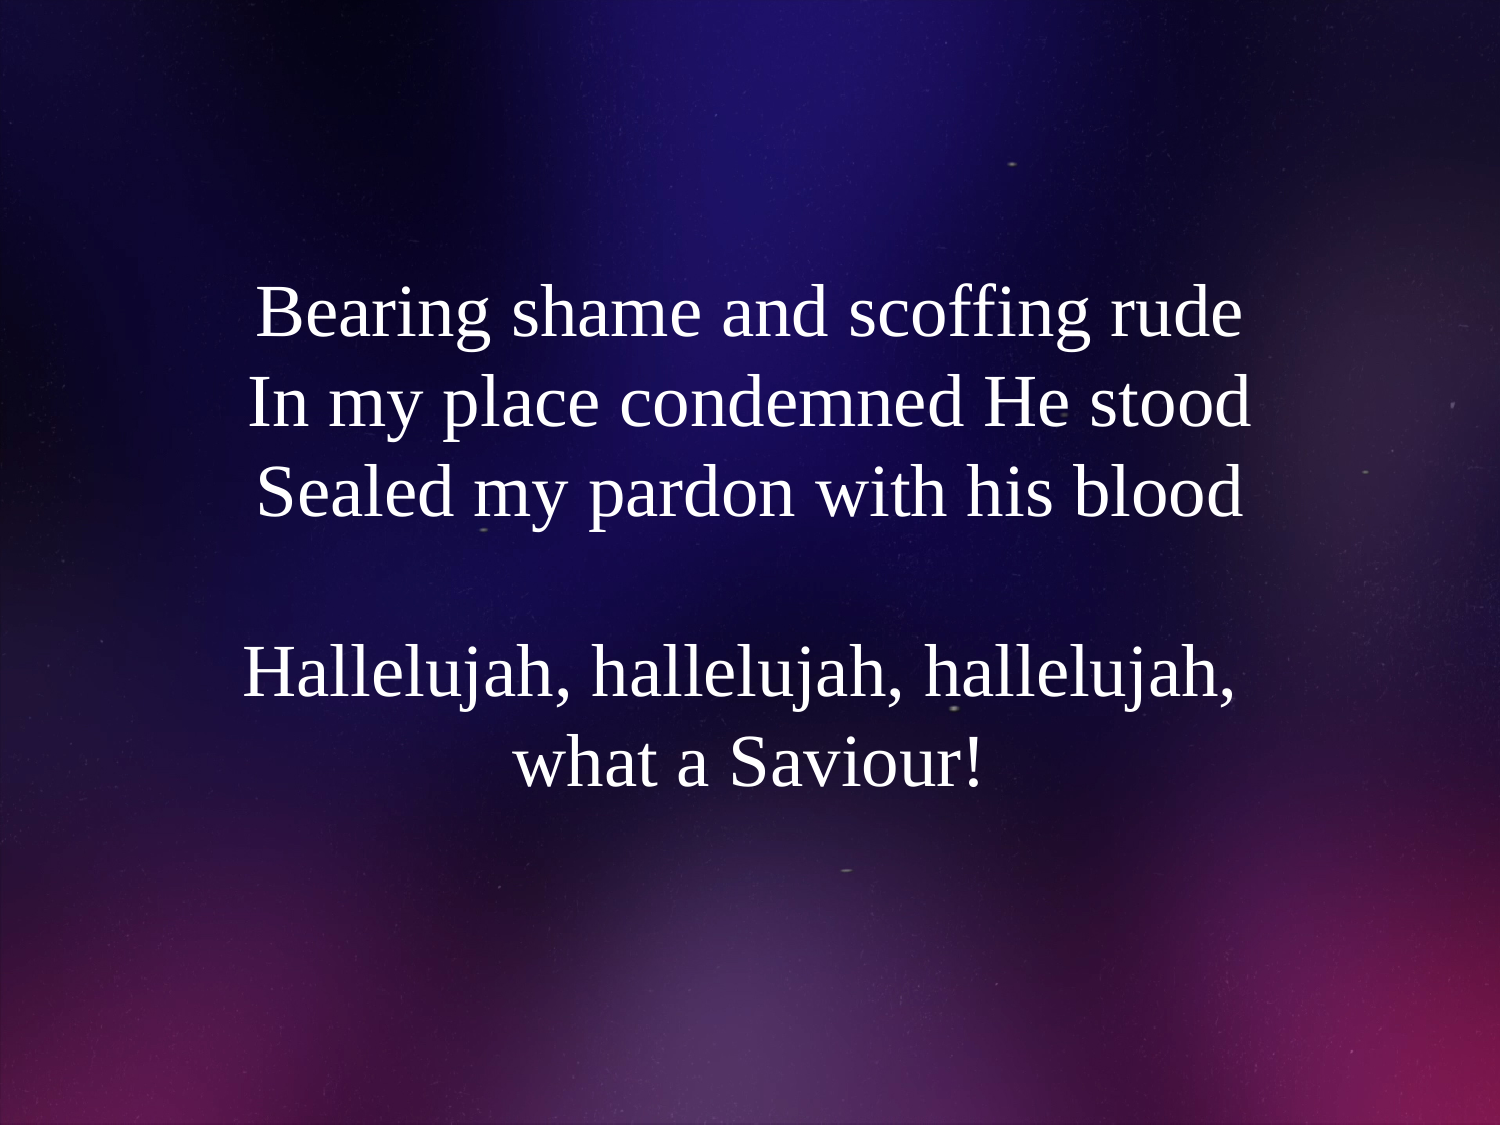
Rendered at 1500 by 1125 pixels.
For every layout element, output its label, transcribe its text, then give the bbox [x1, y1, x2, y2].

picture [0, 0, 1500, 1125]
title Bearing shame and scoffing rude In my place condemned He stood Sealed my pardon with his blood Hallelujah, hallelujah, hallelujah, what a Saviour! [112, 437, 1388, 625]
